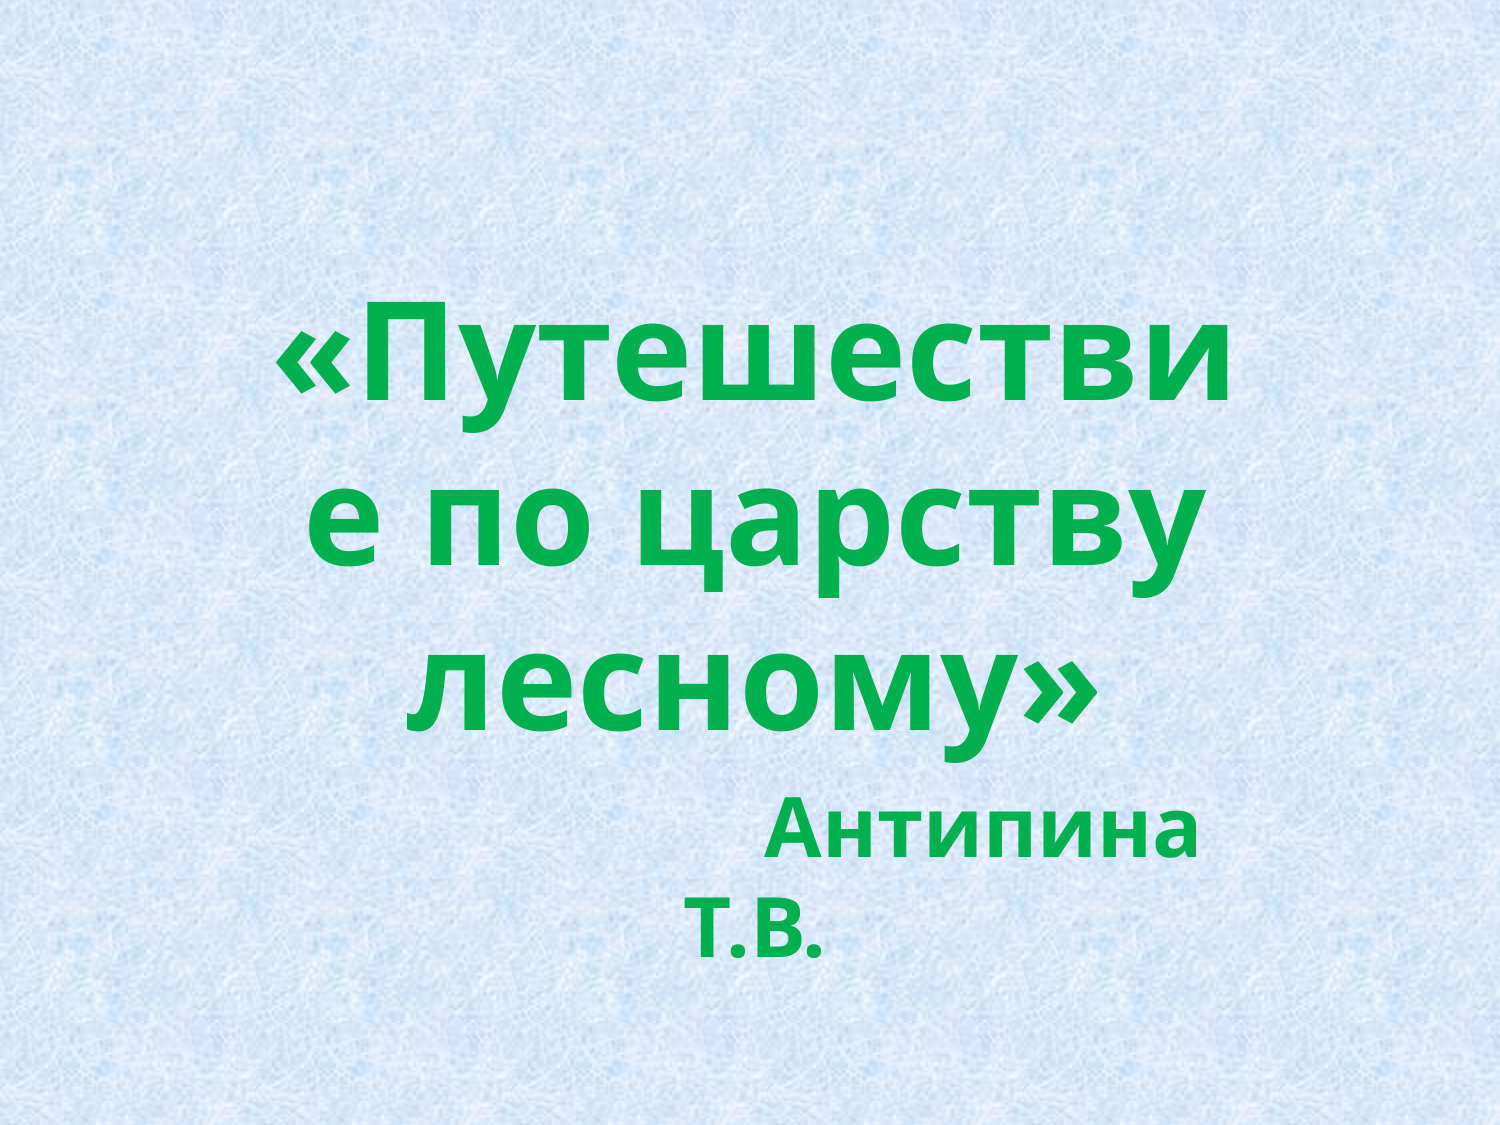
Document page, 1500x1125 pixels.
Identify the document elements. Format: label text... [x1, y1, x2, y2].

subtitle «Путешествие по царству лесному» Антипина Т.В. [229, 255, 1281, 544]
picture [0, 0, 1500, 1125]
